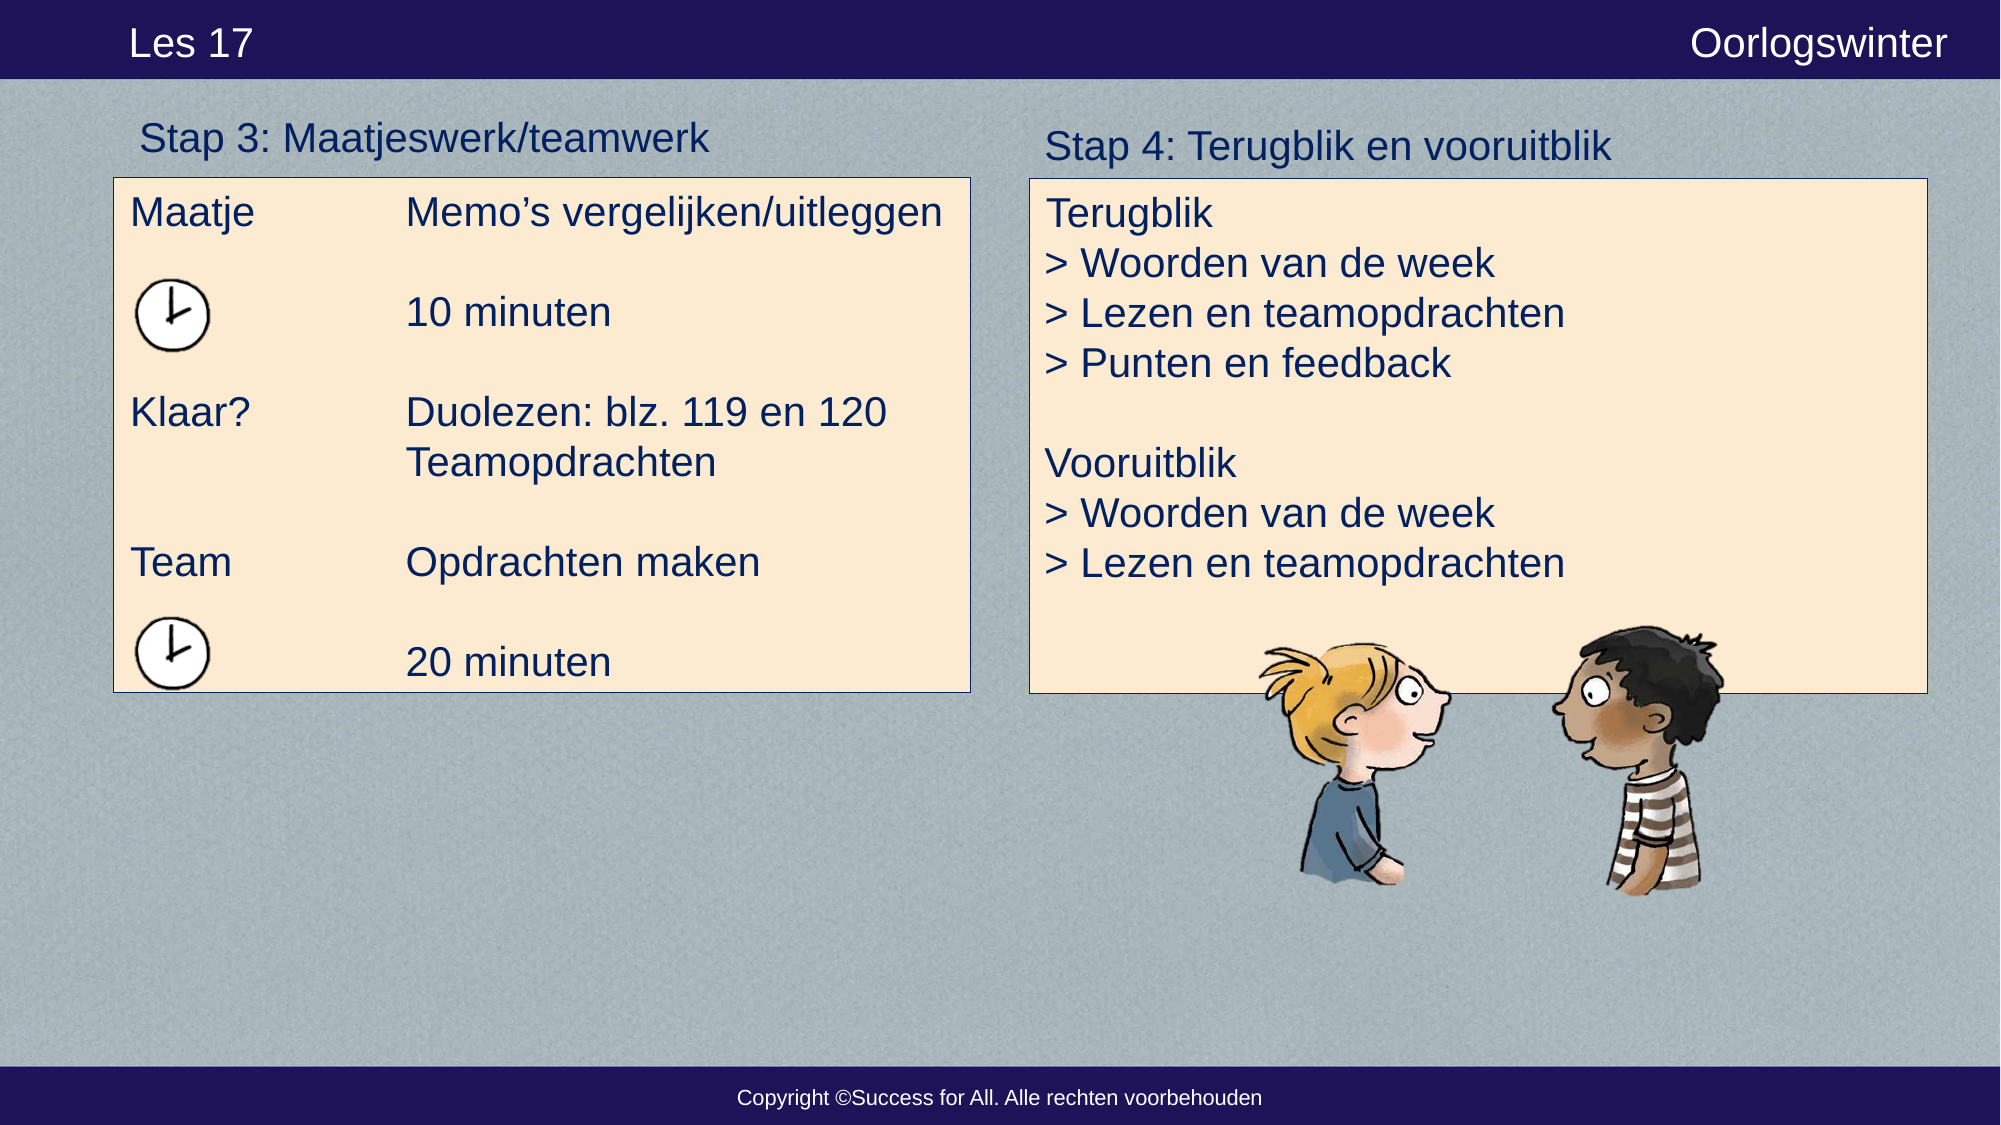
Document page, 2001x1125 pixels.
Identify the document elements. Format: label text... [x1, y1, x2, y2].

text_box Stap 4: Terugblik en vooruitblik [1029, 111, 1822, 177]
text_box Les 17 [114, 8, 354, 73]
picture [0, 0, 2001, 1125]
text_box Terugblik > Woorden van de week > Lezen en teamopdrachten > Punten en feedback Vooruitblik > Woorden van de week > Lezen en teamopdrachten [1029, 178, 1928, 694]
text_box Copyright ©Success for All. Alle rechten voorbehouden [0, 1076, 2000, 1125]
text_box Oorlogswinter [786, 8, 1963, 73]
text_box Stap 3: Maatjeswerk/teamwerk [124, 103, 917, 169]
text_box Maatje Memo’s vergelijken/uitleggen 10 minuten Klaar? Duolezen: blz. 119 en 120 Teamopdrachten Team Opdrachten maken 20 minuten [113, 177, 971, 693]
